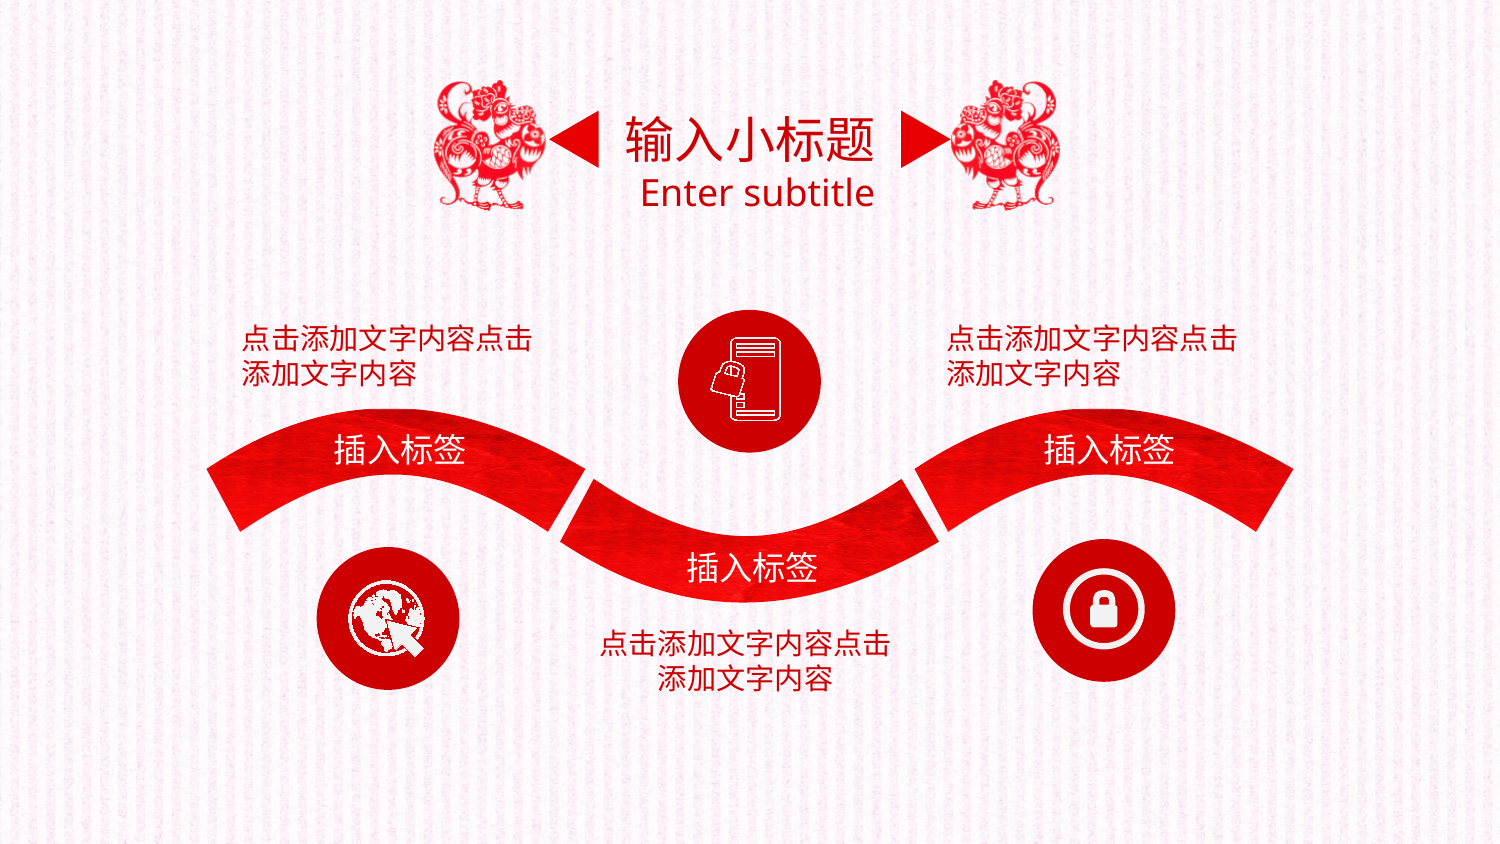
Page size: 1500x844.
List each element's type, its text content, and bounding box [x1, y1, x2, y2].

text_box [571, 108, 601, 170]
text_box Enter subtitle [624, 161, 891, 222]
text_box 输入小标题 [610, 101, 890, 177]
text_box [314, 611, 462, 692]
text_box 点击添加文字内容点击添加文字内容 [931, 313, 1277, 398]
text_box 点击添加文字内容点击添加文字内容 [227, 313, 573, 398]
text_box [1063, 611, 1144, 649]
text_box 点击添加文字内容点击添加文字内容 [572, 617, 919, 703]
text_box [676, 307, 823, 406]
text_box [348, 580, 425, 657]
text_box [206, 407, 1294, 603]
picture [0, 0, 1500, 844]
text_box [1030, 611, 1178, 684]
text_box [899, 108, 925, 170]
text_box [710, 337, 781, 421]
